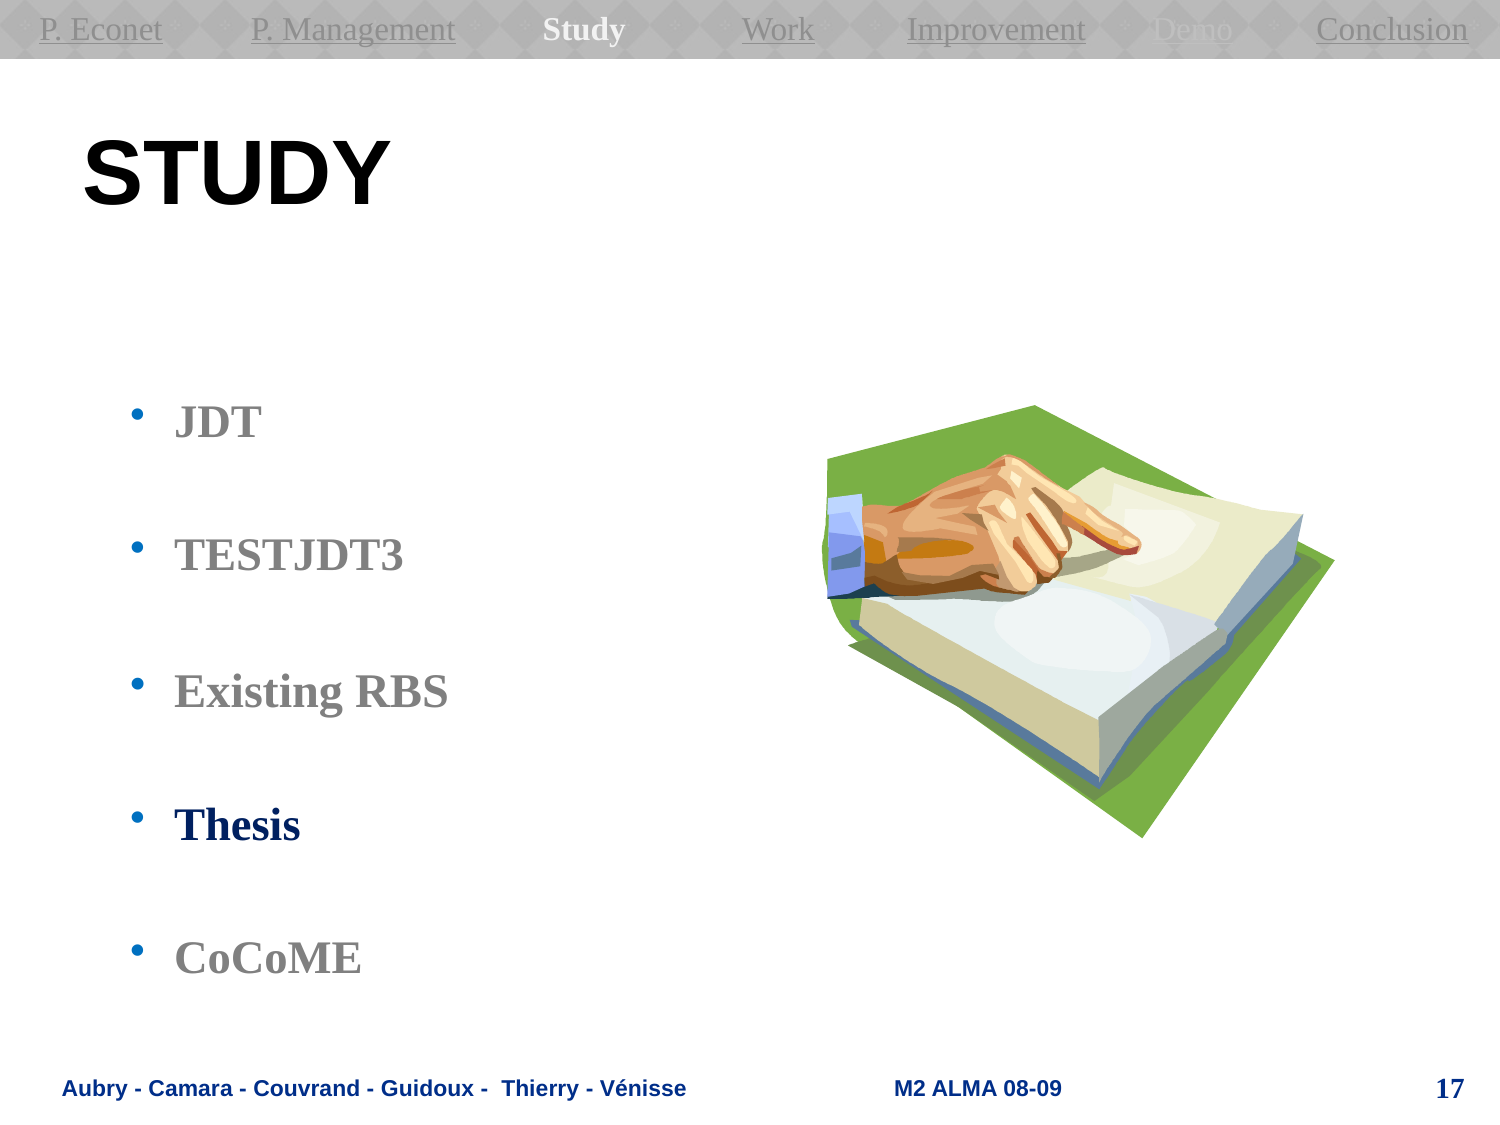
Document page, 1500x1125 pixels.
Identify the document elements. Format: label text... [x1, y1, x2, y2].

list JDT TESTJDT3 Existing RBS Thesis CoCoME [117, 316, 1090, 997]
title Study [75, 105, 1263, 223]
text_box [22, 0, 1486, 56]
footer Aubry - Camara - Couvrand - Guidoux - Thierry - Vénisse M2 ALMA 08-09 [46, 1066, 1231, 1102]
picture [819, 398, 1342, 846]
slide_number 17 [1368, 1066, 1465, 1104]
